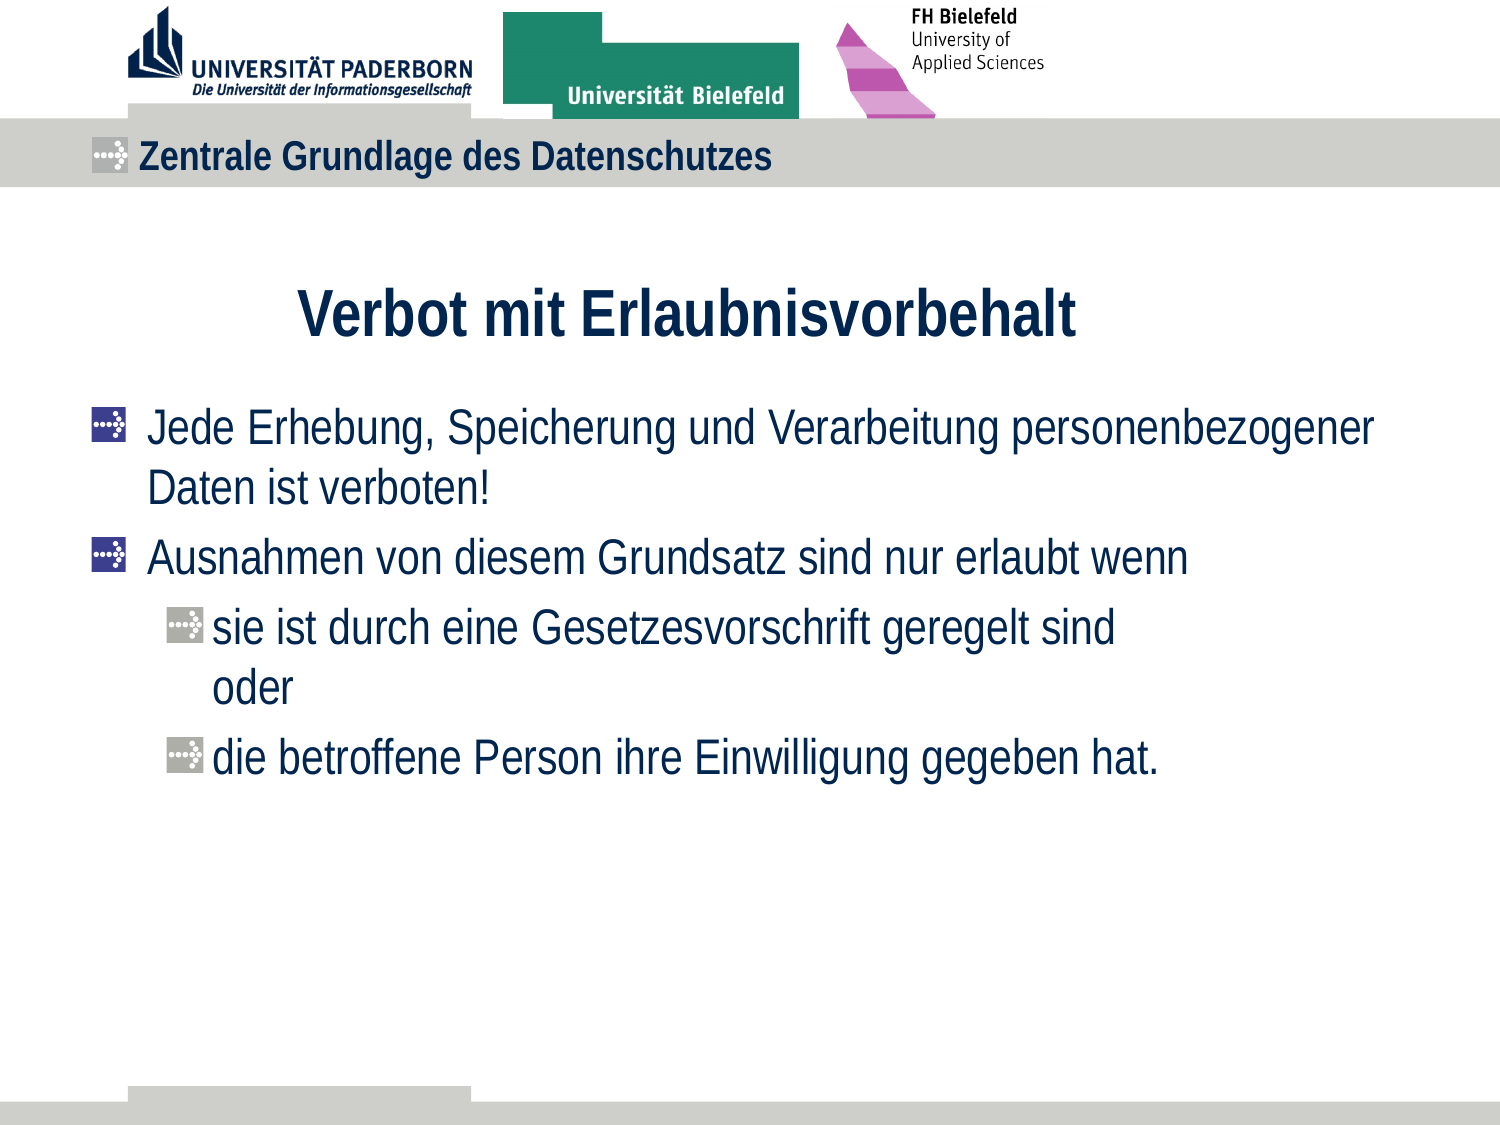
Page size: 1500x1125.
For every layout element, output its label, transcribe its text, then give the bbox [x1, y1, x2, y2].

title Zentrale Grundlage des Datenschutzes [123, 122, 1430, 186]
picture [503, 12, 799, 119]
picture [832, 4, 1049, 118]
list Verbot mit Erlaubnisvorbehalt Jede Erhebung, Speicherung und Verarbeitung personenbezogener Daten ist verboten! Ausnahmen von diesem Grundsatz sind nur erlaubt wenn sie ist durch eine Gesetzesvorschrift geregelt sind oder die betroffene Person ihre Einwilligung gegeben hat. [75, 218, 1438, 1073]
picture [128, 6, 472, 98]
